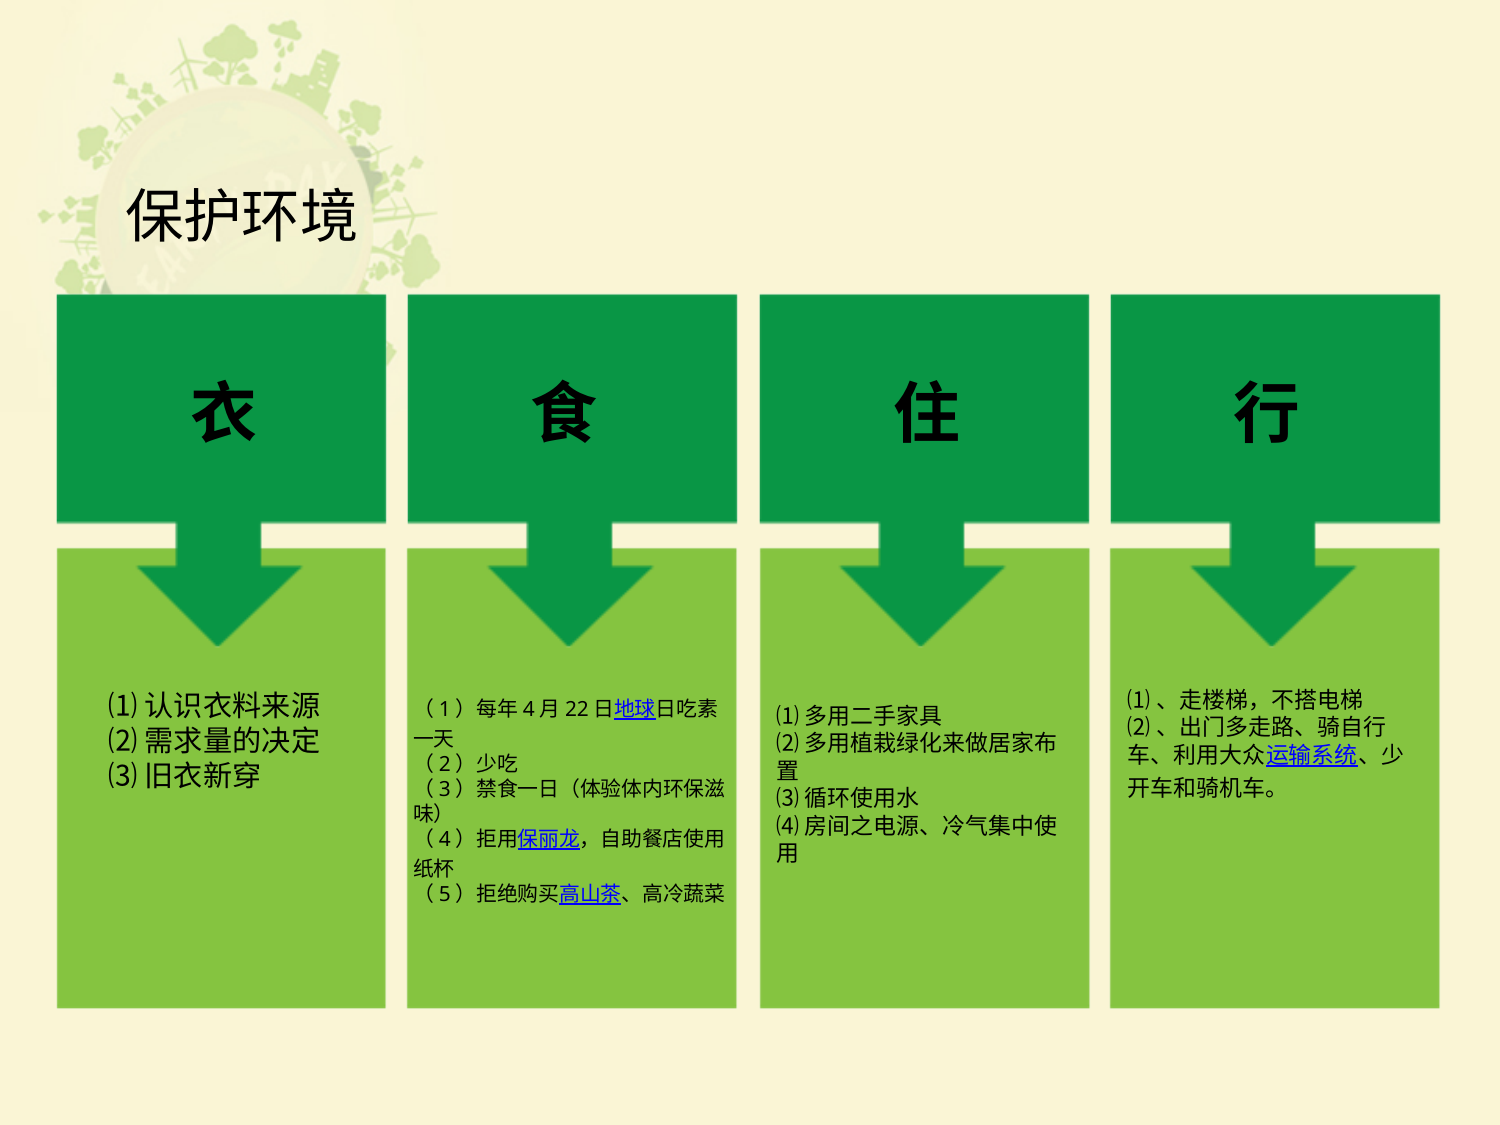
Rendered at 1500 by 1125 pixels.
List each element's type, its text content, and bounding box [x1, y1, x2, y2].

text_box 保护环境 [110, 171, 374, 256]
picture [0, 0, 1500, 1125]
